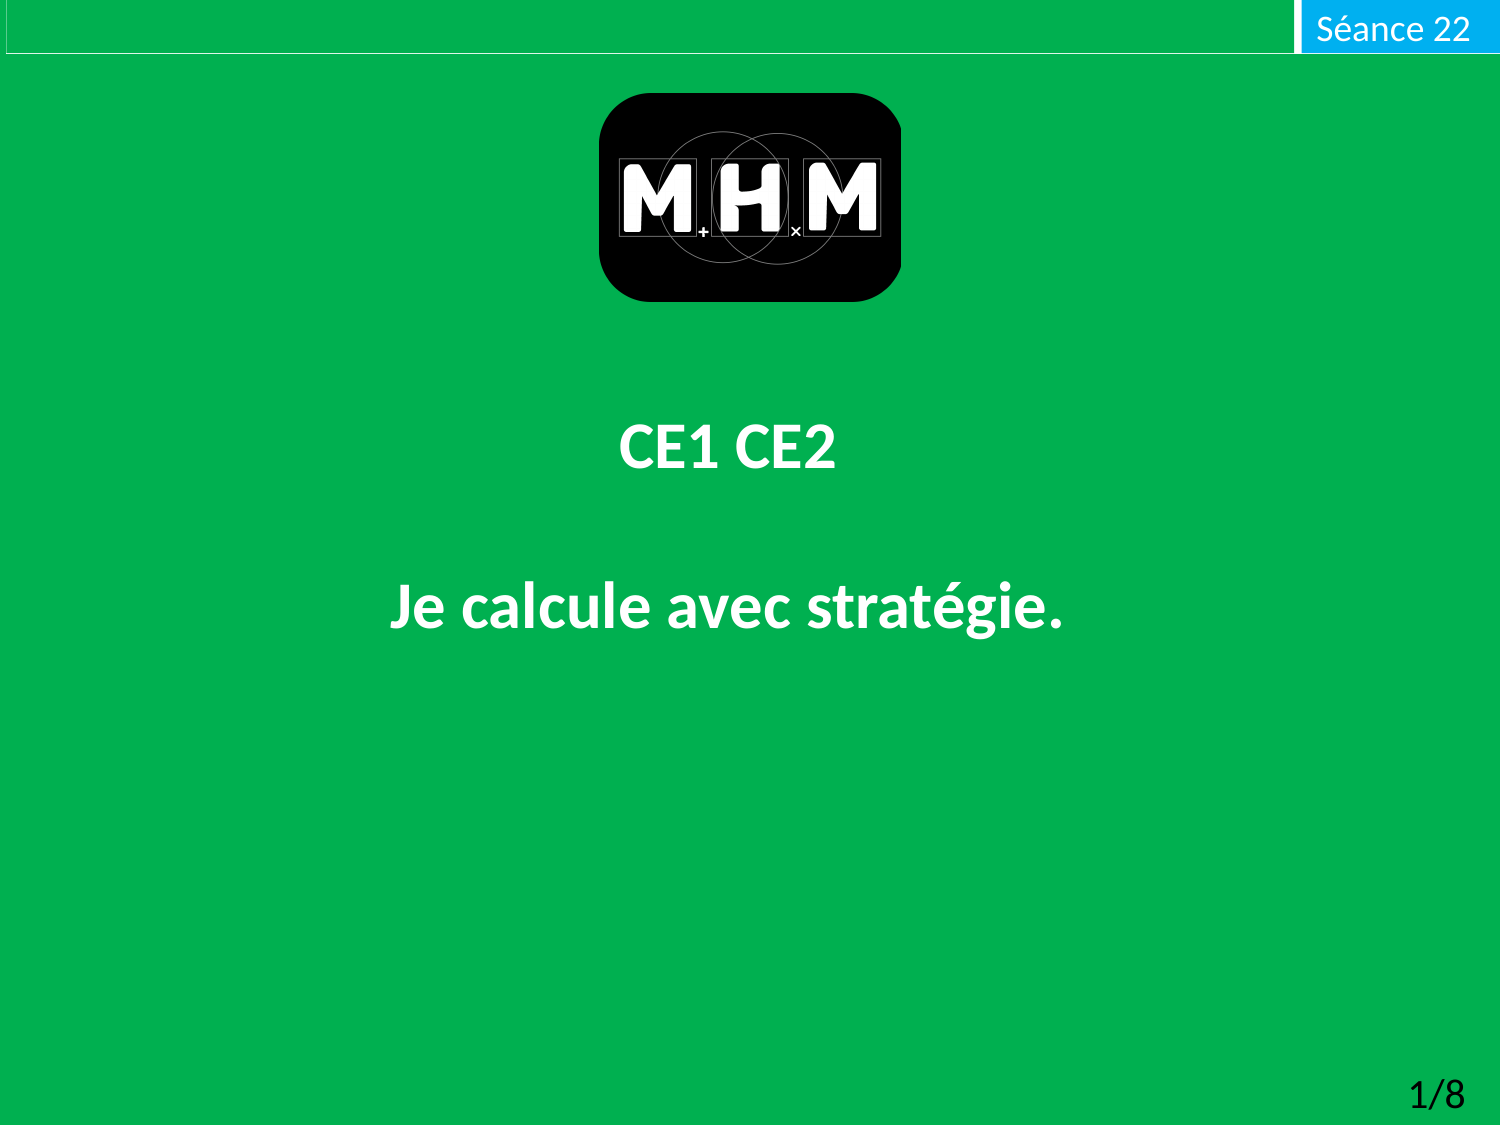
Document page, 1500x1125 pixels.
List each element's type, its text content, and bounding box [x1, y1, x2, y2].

list 1/8 [1373, 1064, 1500, 1125]
picture [599, 93, 901, 302]
text_box CE1 CE2 Je calcule avec stratégie. [166, 324, 1290, 649]
text_box [0, 53, 1500, 1125]
